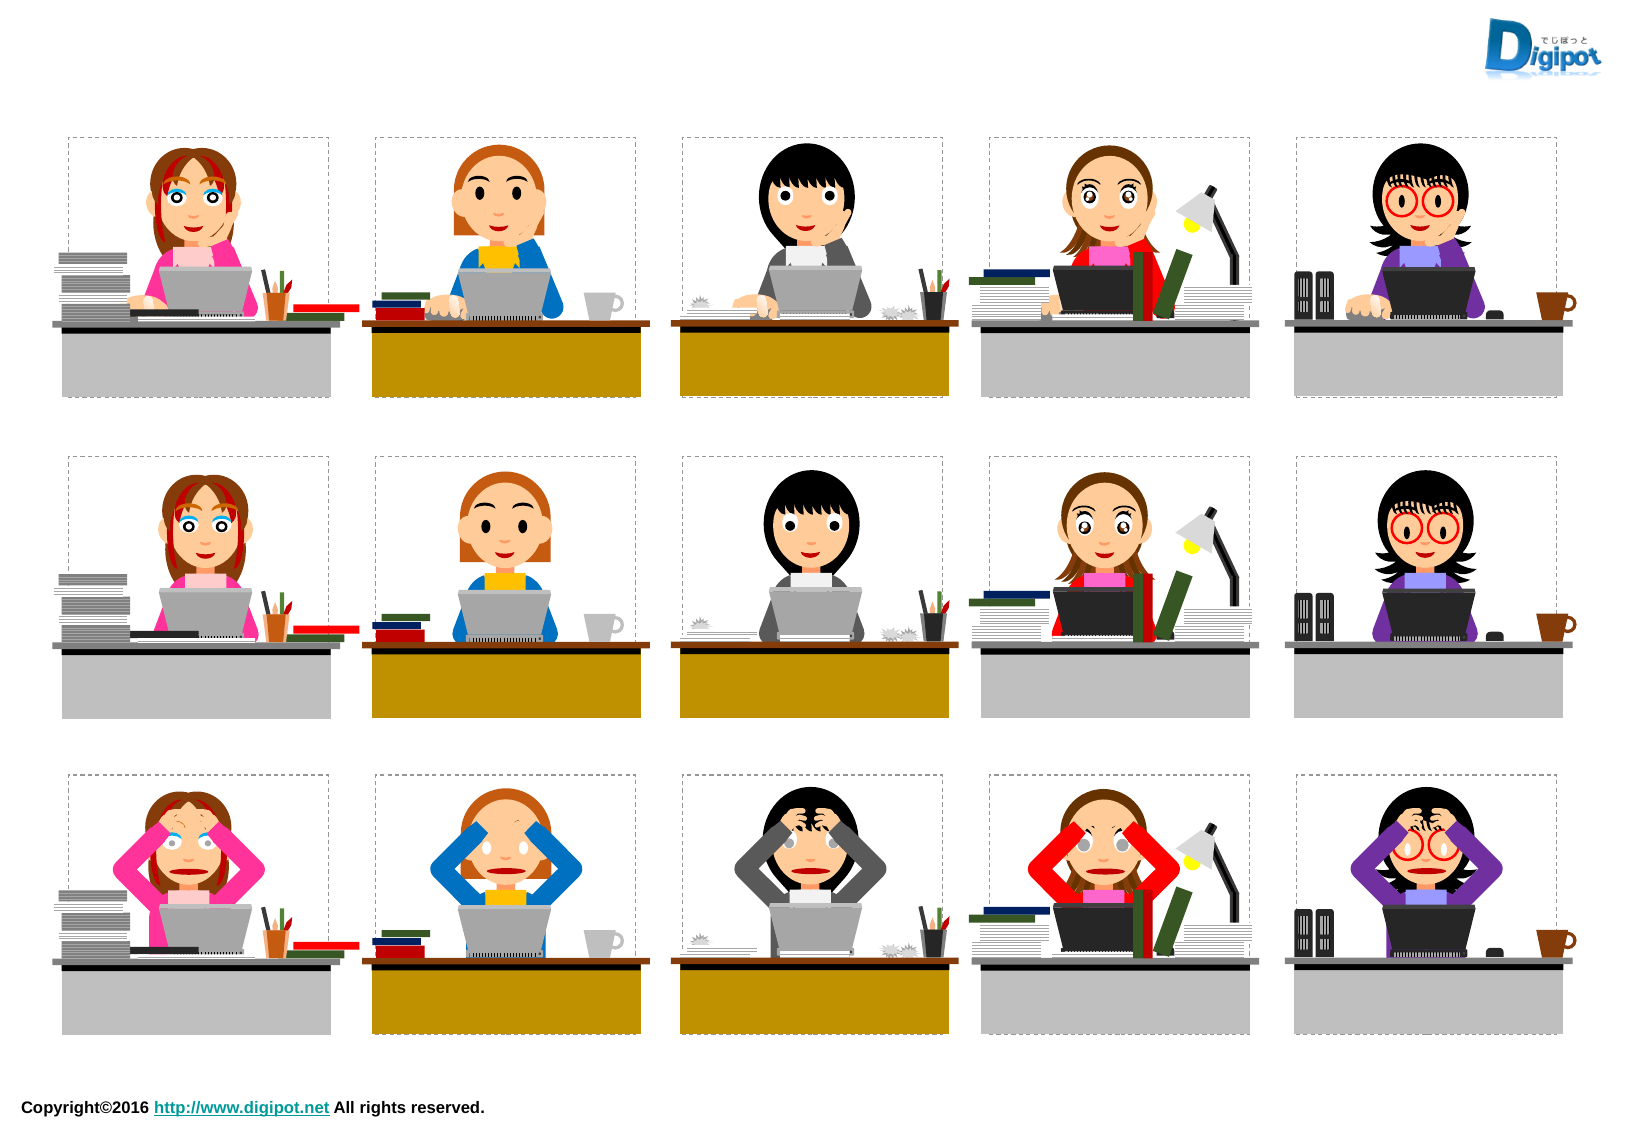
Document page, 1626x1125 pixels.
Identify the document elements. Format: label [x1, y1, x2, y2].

text_box [1284, 143, 1577, 397]
text_box [1284, 786, 1577, 1035]
text_box [968, 788, 1260, 1035]
text_box [361, 788, 651, 1035]
picture [1485, 18, 1602, 82]
text_box [52, 474, 357, 720]
text_box [968, 145, 1260, 398]
text_box [361, 471, 651, 719]
text_box [52, 147, 357, 398]
text_box [52, 791, 357, 1036]
text_box [670, 786, 959, 1035]
text_box [670, 143, 959, 397]
text_box [1284, 469, 1577, 719]
text_box [968, 471, 1260, 719]
text_box [670, 469, 959, 719]
text_box [361, 144, 651, 397]
